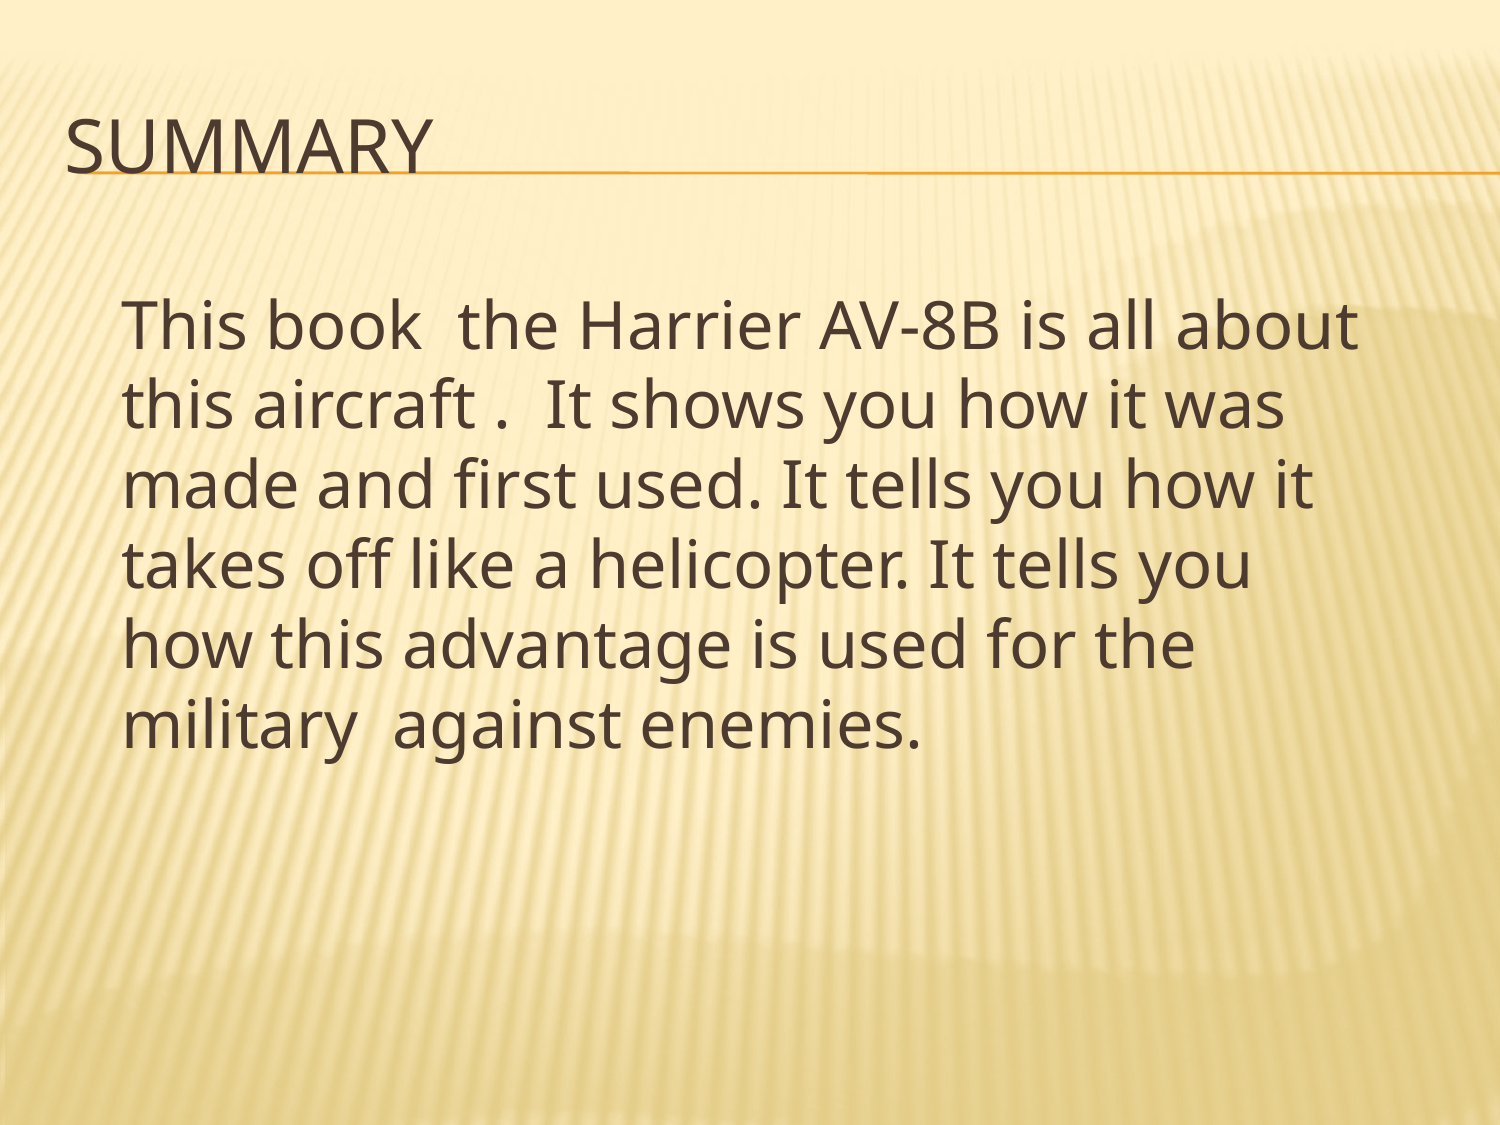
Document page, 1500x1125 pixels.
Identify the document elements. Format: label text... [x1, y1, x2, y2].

list This book the Harrier AV-8B is all about this aircraft . It shows you how it was made and first used. It tells you how it takes off like a helicopter. It tells you how this advantage is used for the military against enemies. [50, 275, 1400, 1018]
title SUMMARY [50, 75, 1475, 213]
